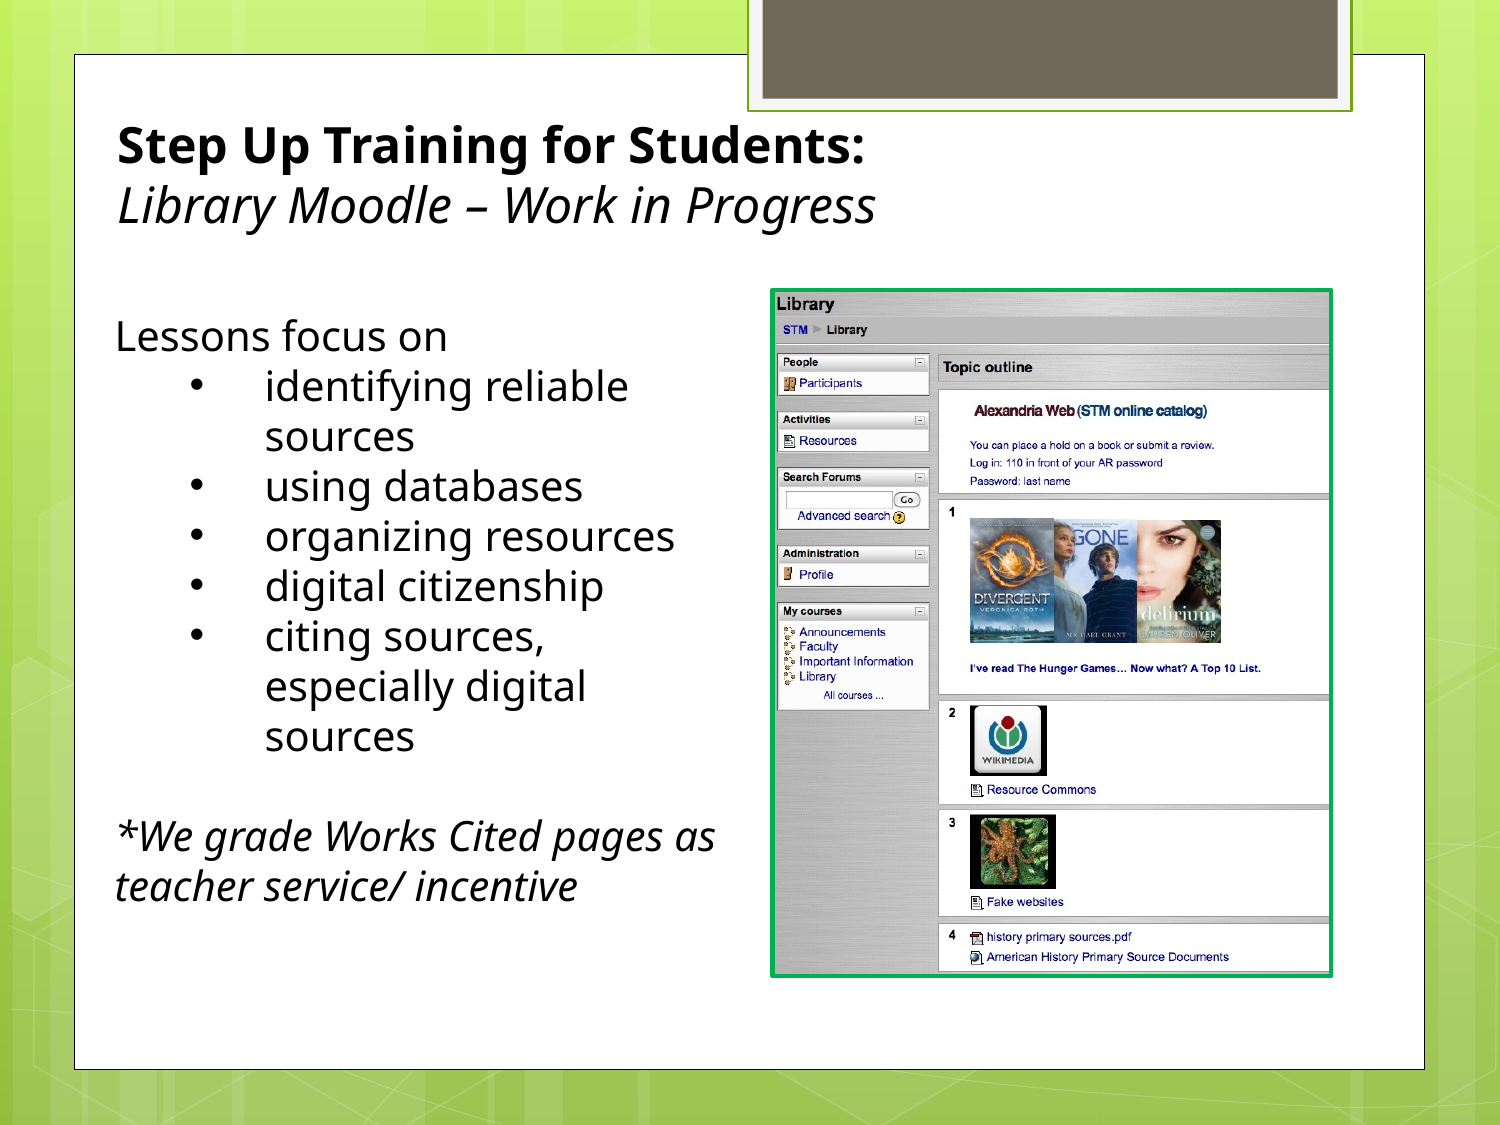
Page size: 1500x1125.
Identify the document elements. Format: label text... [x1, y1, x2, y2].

text_box Lessons focus on identifying reliable sources using databases organizing resources digital citizenship citing sources, especially digital sources *We grade Works Cited pages as teacher service/ incentive [99, 302, 735, 918]
text_box Step Up Training for Students: Library Moodle – Work in Progress [103, 105, 1091, 241]
picture [774, 292, 1330, 974]
